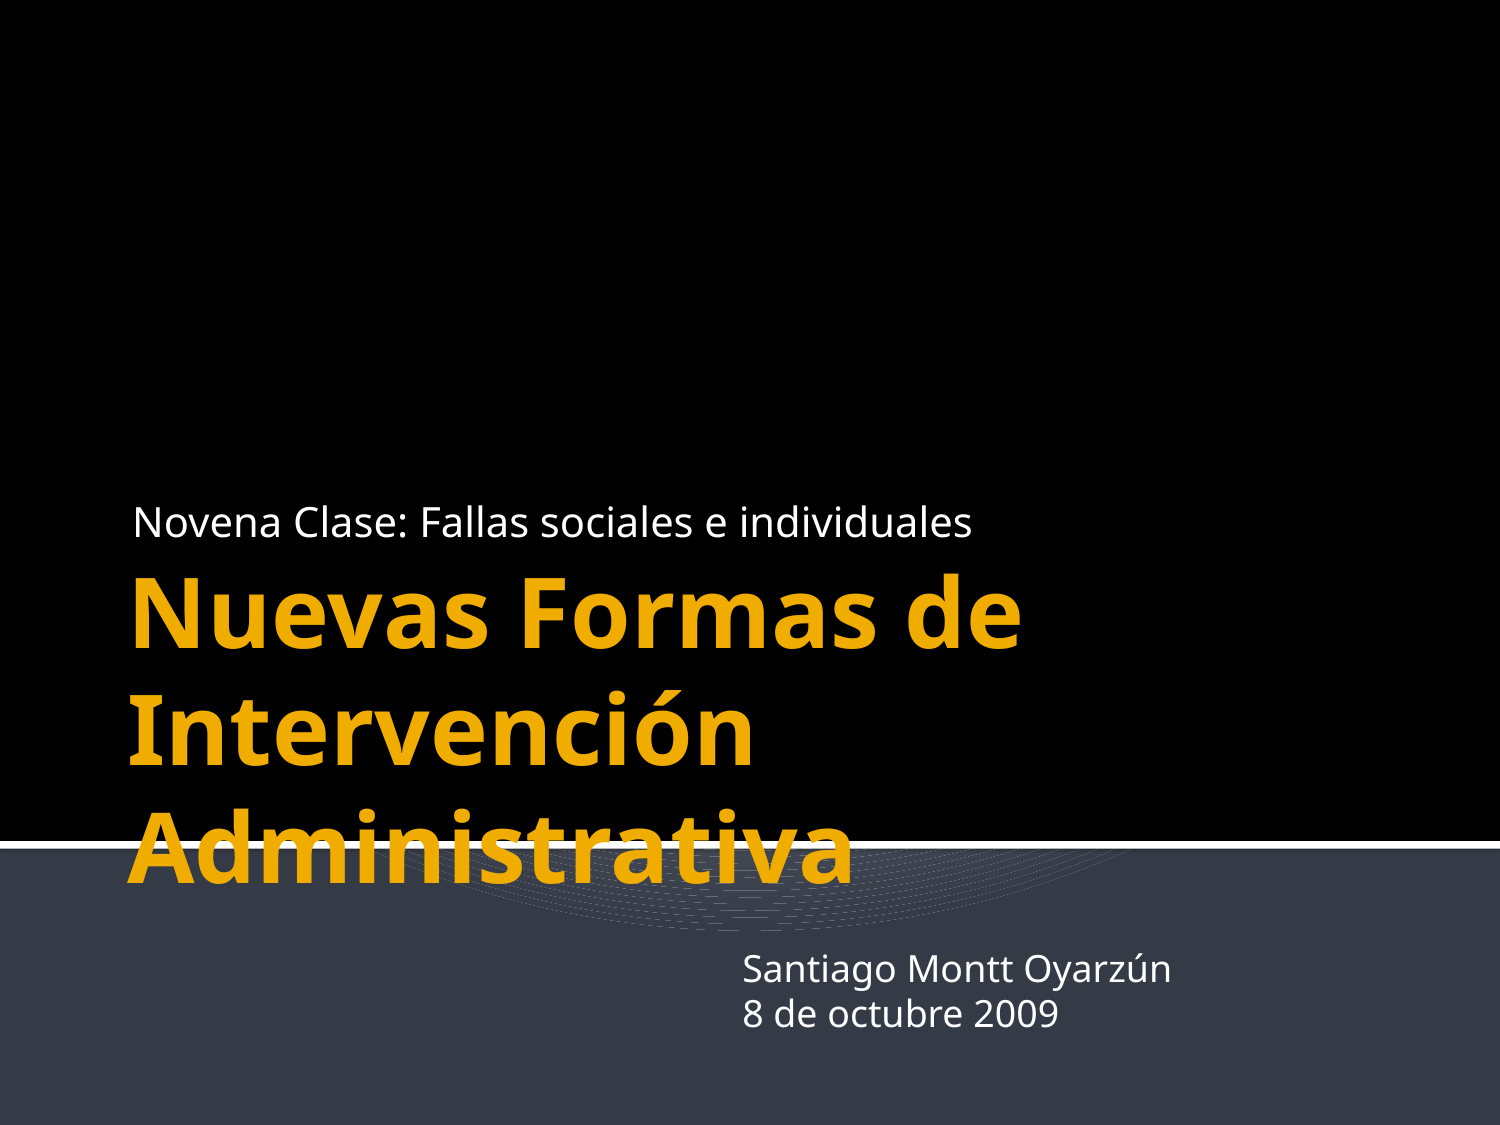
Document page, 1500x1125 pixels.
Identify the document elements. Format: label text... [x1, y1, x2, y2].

subtitle Novena Clase: Fallas sociales e individuales [112, 299, 1438, 546]
text_box Santiago Montt Oyarzún 8 de octubre 2009 [727, 937, 1188, 1043]
title Nuevas Formas de Intervención Administrativa [112, 550, 1438, 825]
